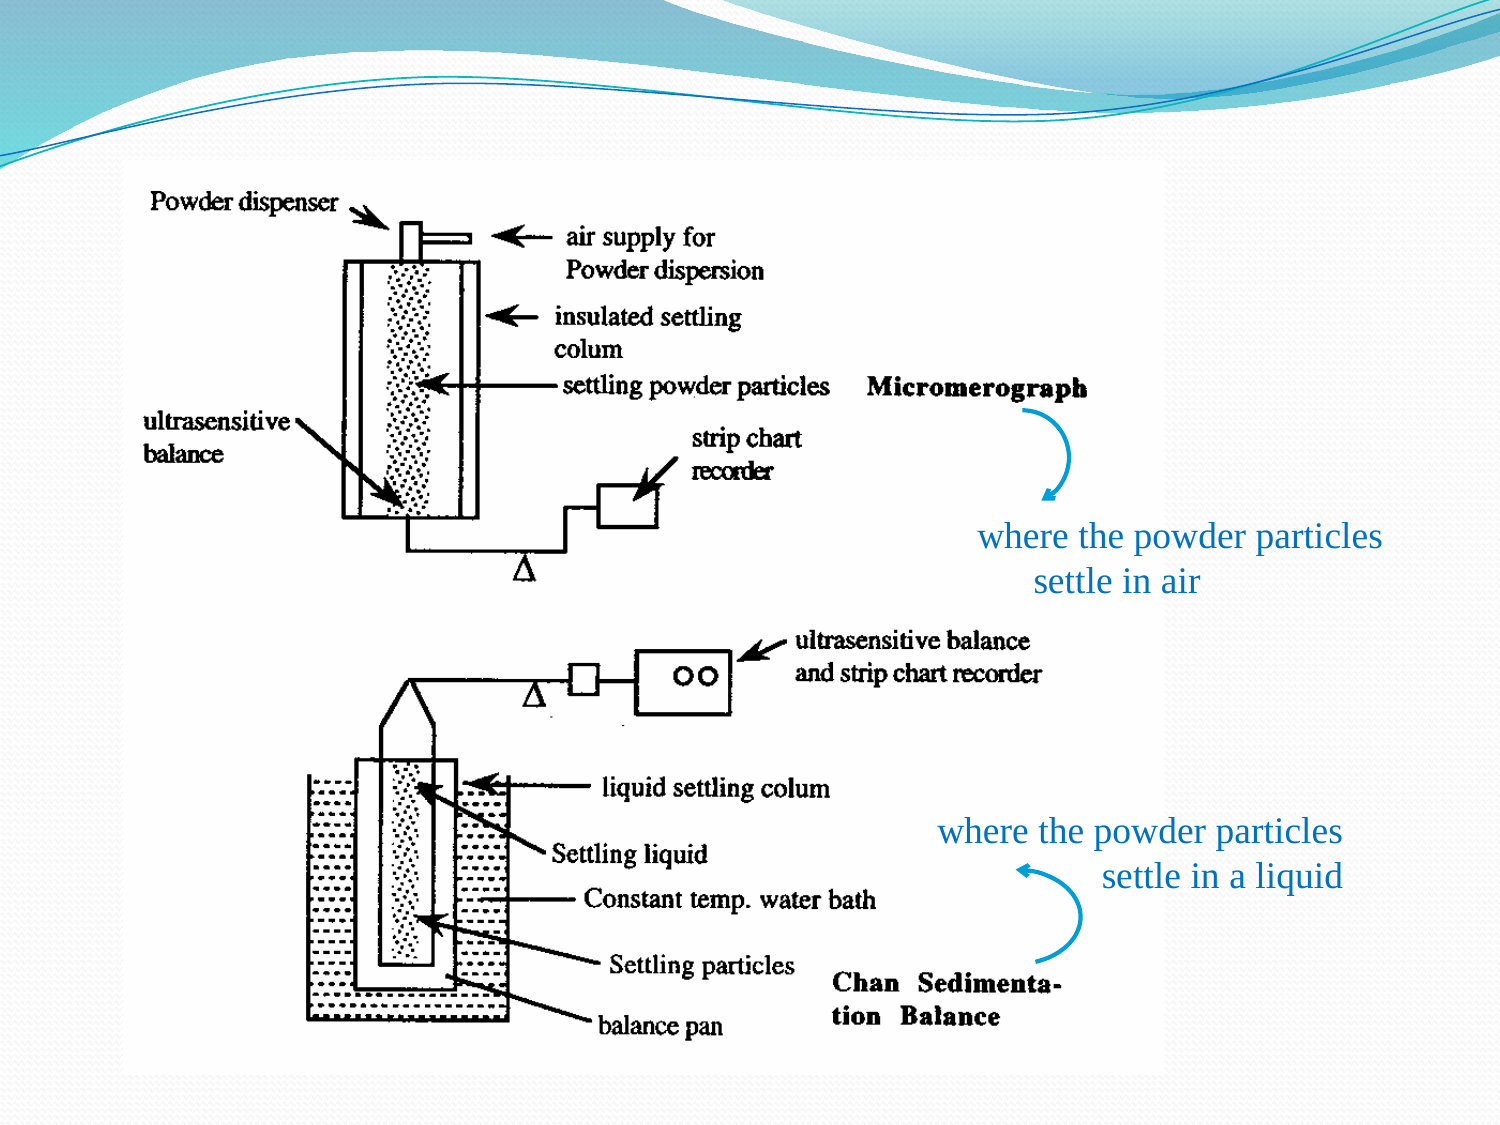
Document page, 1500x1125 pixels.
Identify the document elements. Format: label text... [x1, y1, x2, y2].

text_box where the powder particles settle in a liquid [1171, 798, 1359, 904]
picture [123, 160, 1164, 1076]
text_box where the powder particles settle in air [1171, 503, 1459, 609]
